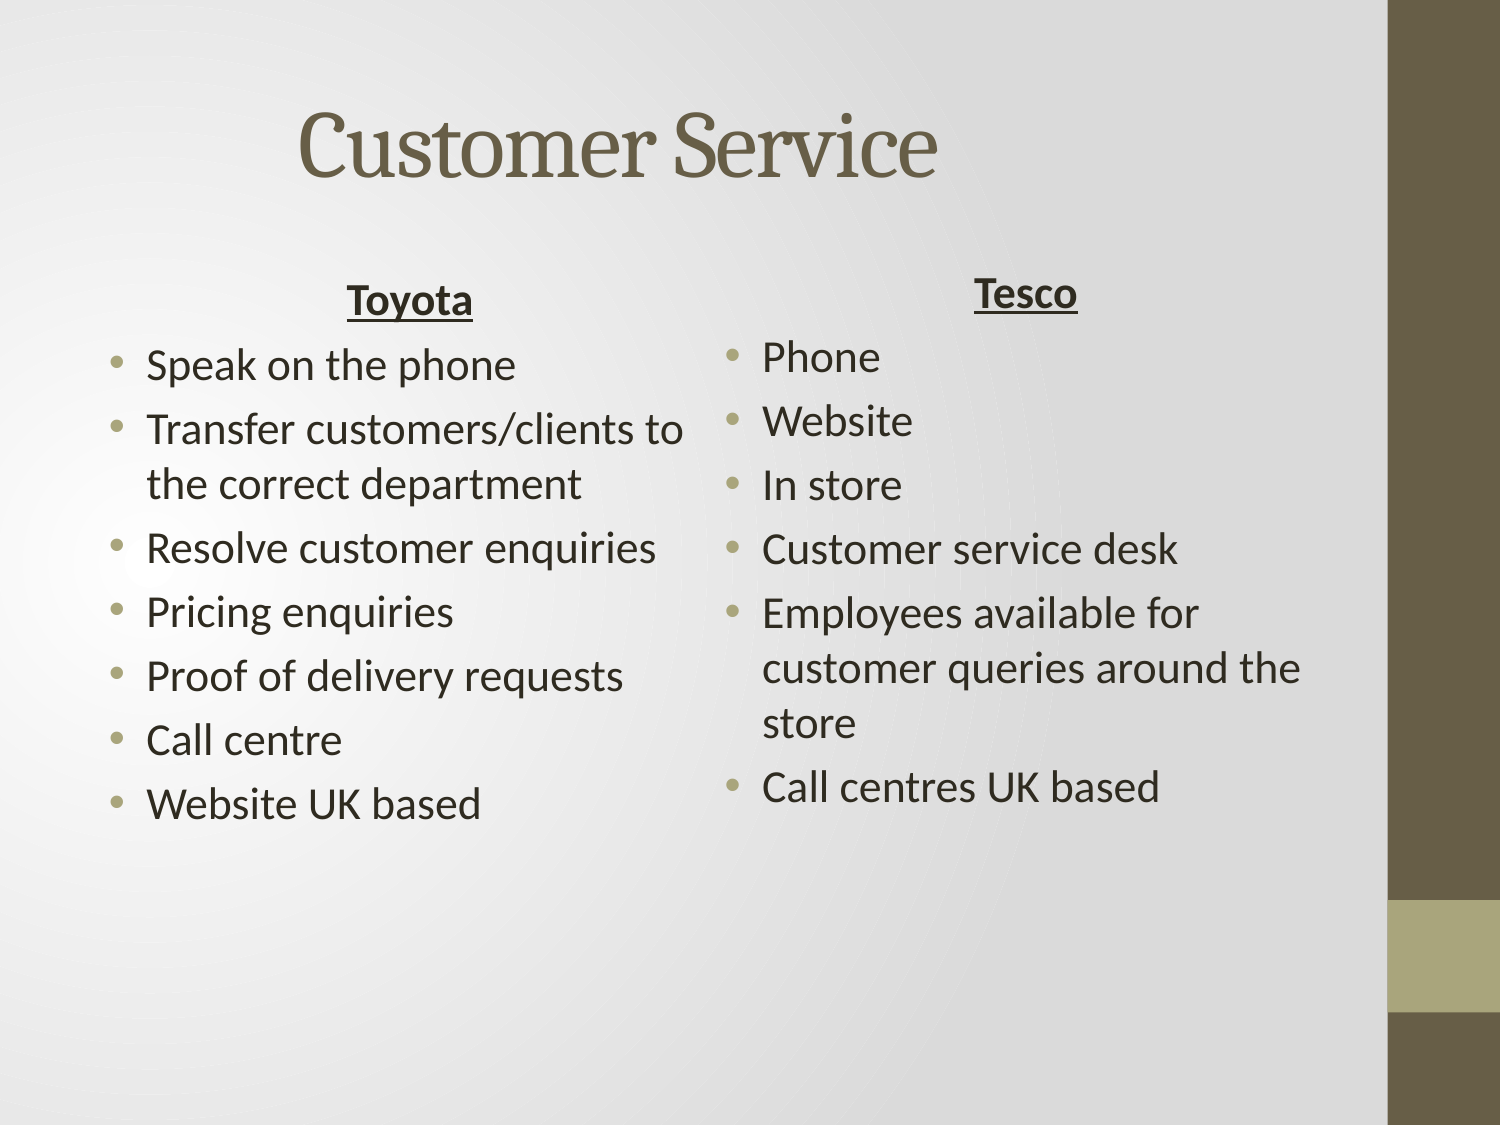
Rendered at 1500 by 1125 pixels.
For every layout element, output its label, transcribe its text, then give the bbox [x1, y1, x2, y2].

list Toyota Speak on the phone Transfer customers/clients to the correct department Resolve customer enquiries Pricing enquiries Proof of delivery requests Call centre Website UK based [75, 262, 727, 1050]
text_box Tesco Phone Website In store Customer service desk Employees available for customer queries around the store Call centres UK based [690, 255, 1343, 1043]
title Customer Service [75, 45, 1325, 233]
